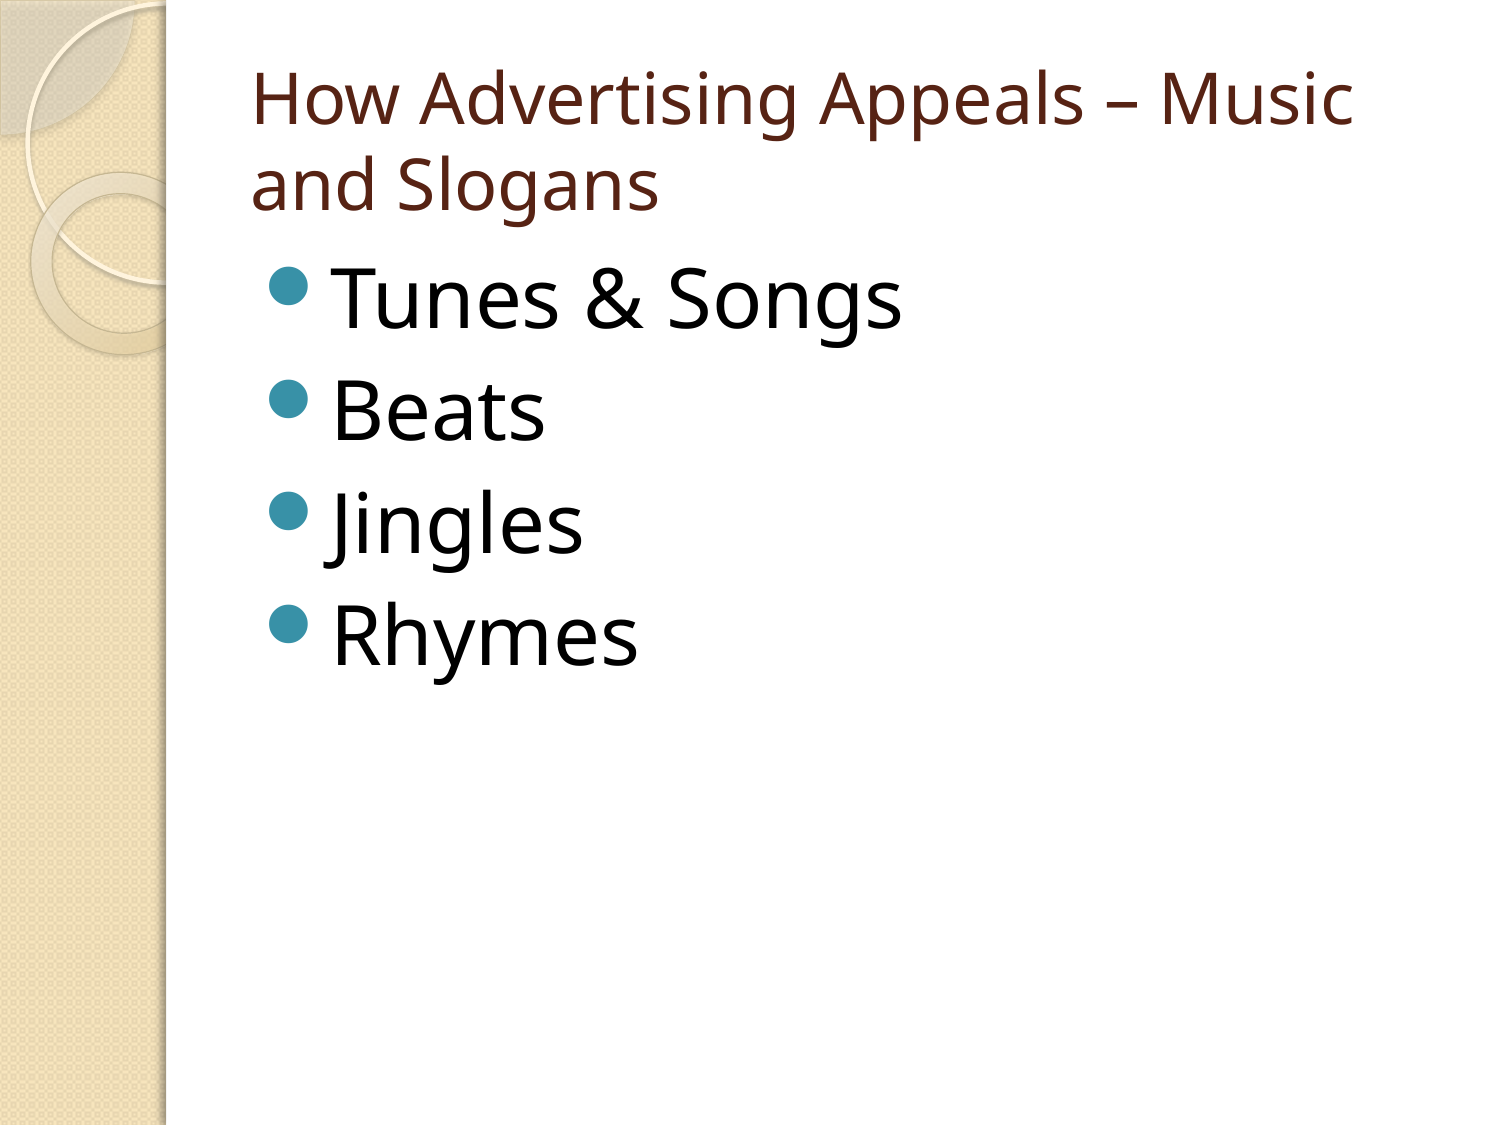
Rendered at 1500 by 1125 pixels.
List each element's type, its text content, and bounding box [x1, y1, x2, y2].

title How Advertising Appeals – Music and Slogans [235, 45, 1466, 233]
list Tunes & Songs Beats Jingles Rhymes [235, 237, 1466, 1025]
